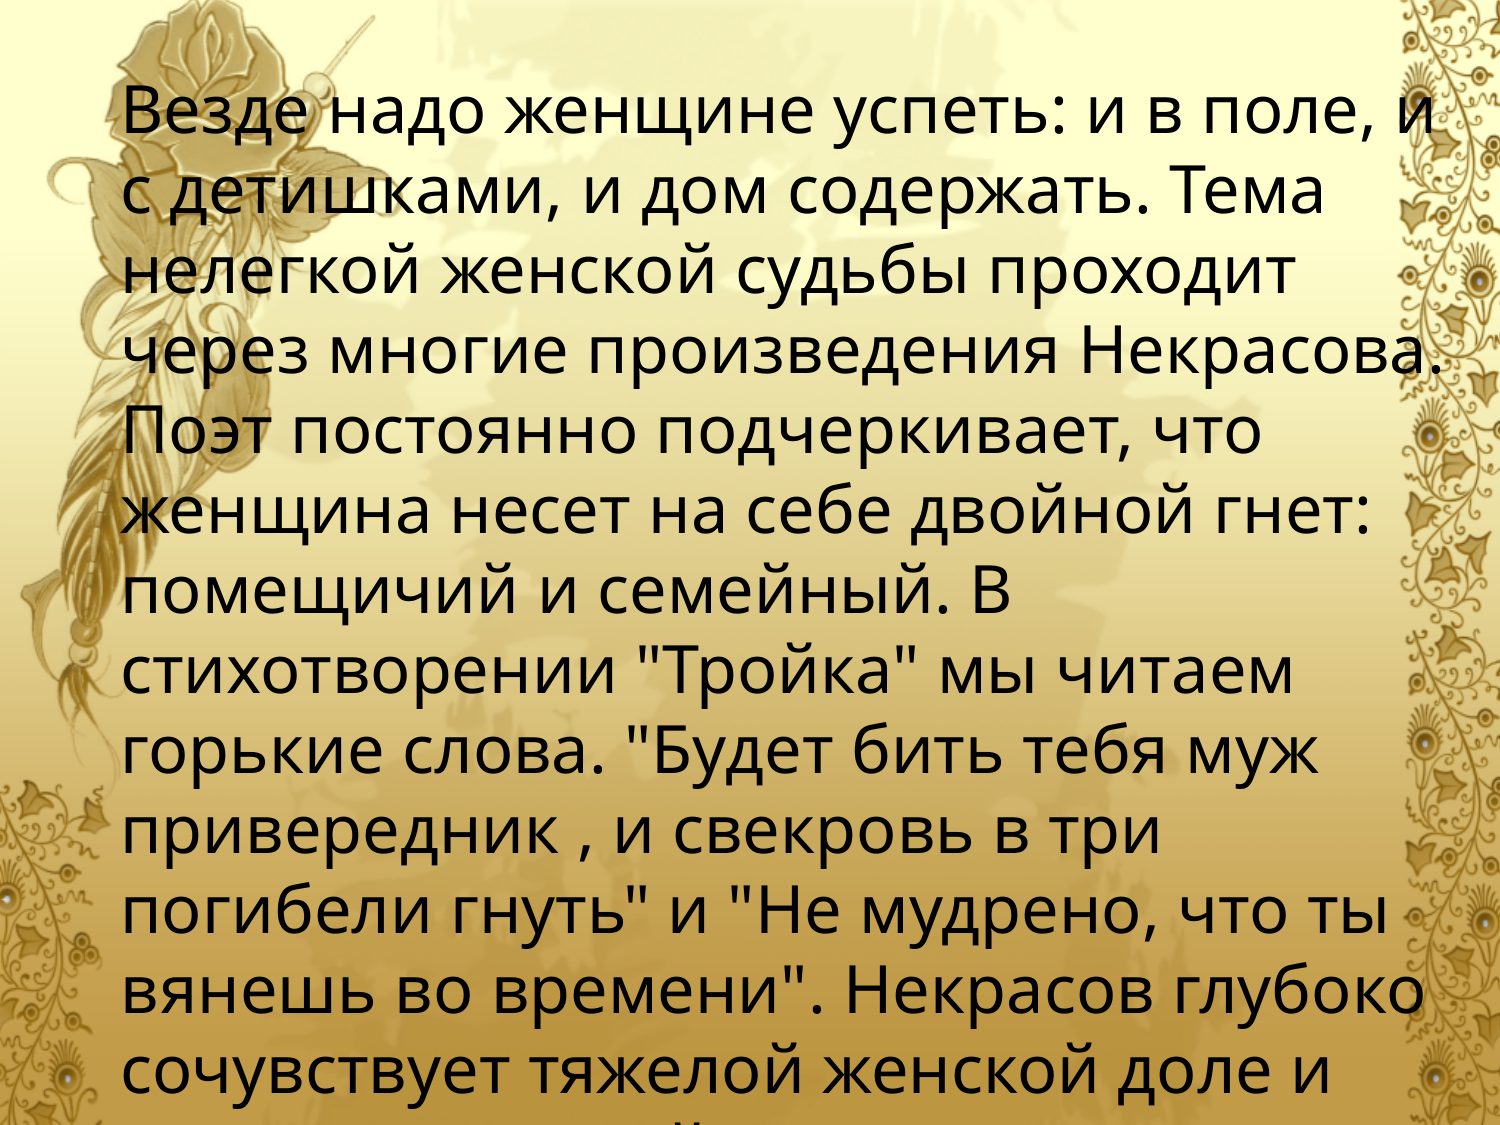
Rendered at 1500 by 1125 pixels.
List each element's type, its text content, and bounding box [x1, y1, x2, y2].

text_box Везде надо женщине успеть: и в поле, и с детишками, и дом содержать. Тема нелегкой женской судьбы проходит через многие произведения Некрасова. Поэт постоянно подчеркивает, что женщина несет на себе двойной гнет: помещичий и семейный. В стихотворении "Тройка" мы читаем горькие слова. "Будет бить тебя муж привередник , и свекровь в три погибели гнуть" и "Не мудрено, что ты вянешь во времени". Некрасов глубоко сочувствует тяжелой женской доле и восхищается стойкостью, выносливостью и трудолюбием русской женщины. [105, 59, 1500, 1125]
picture [0, 0, 1500, 1125]
